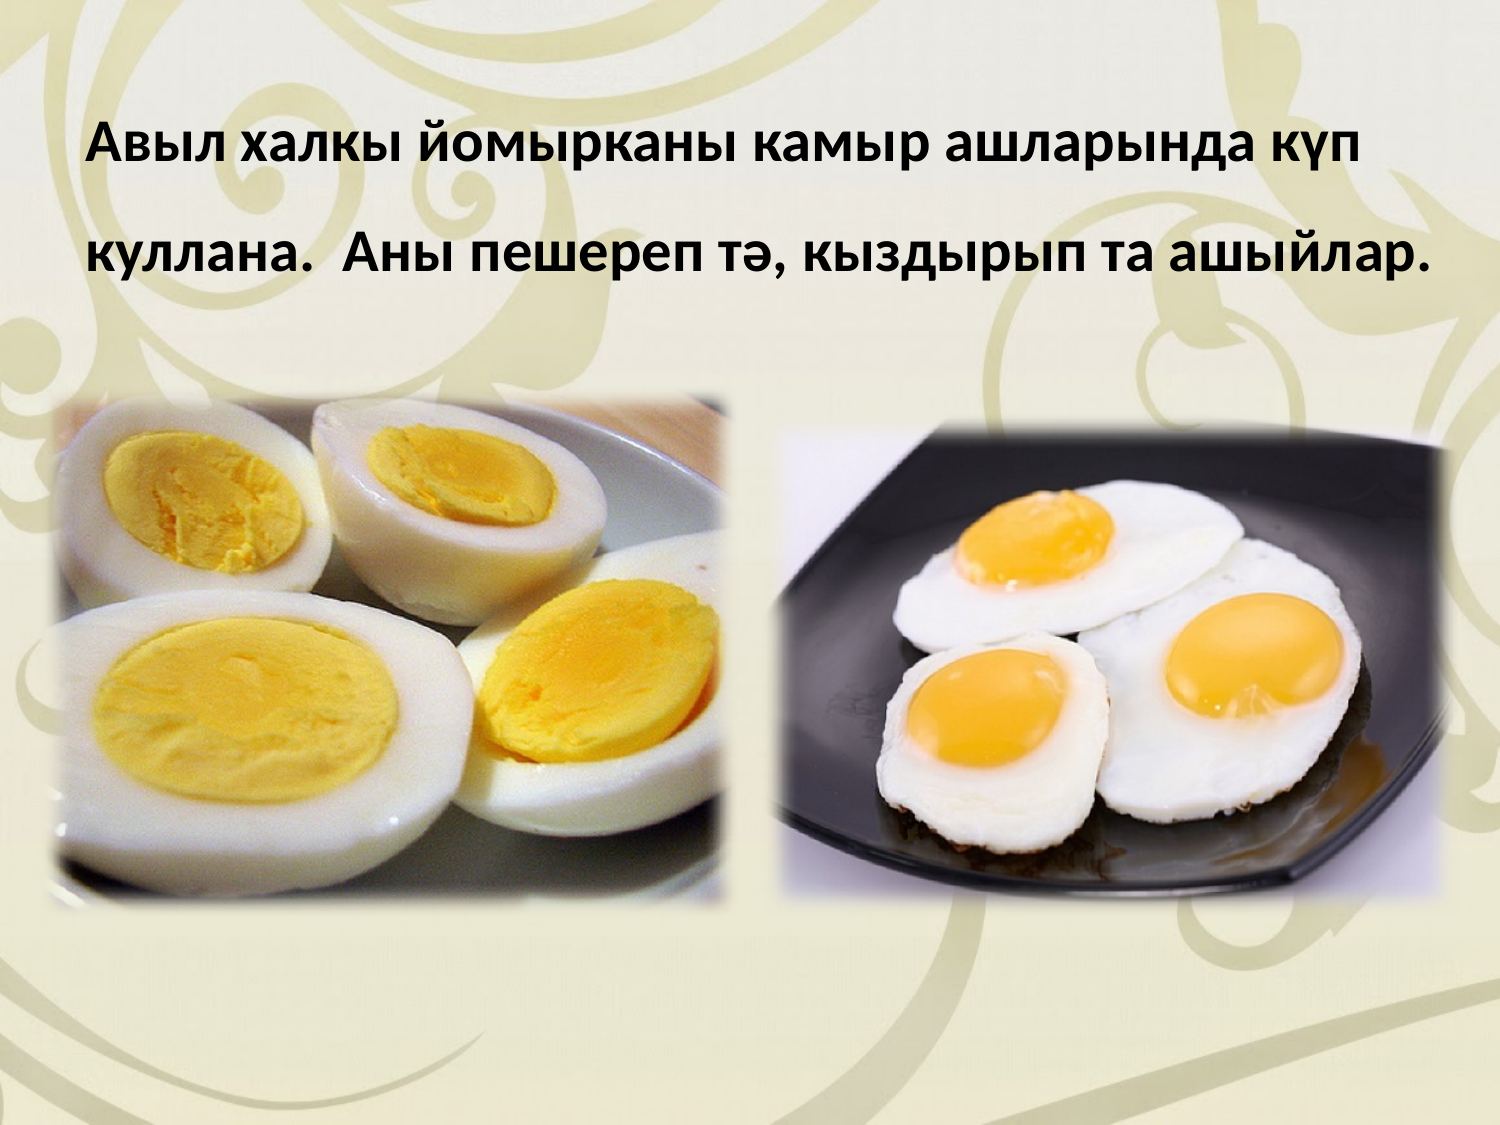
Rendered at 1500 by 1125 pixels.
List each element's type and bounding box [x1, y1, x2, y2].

list [40, 386, 738, 918]
picture [0, 0, 1500, 1125]
list [762, 412, 1459, 918]
